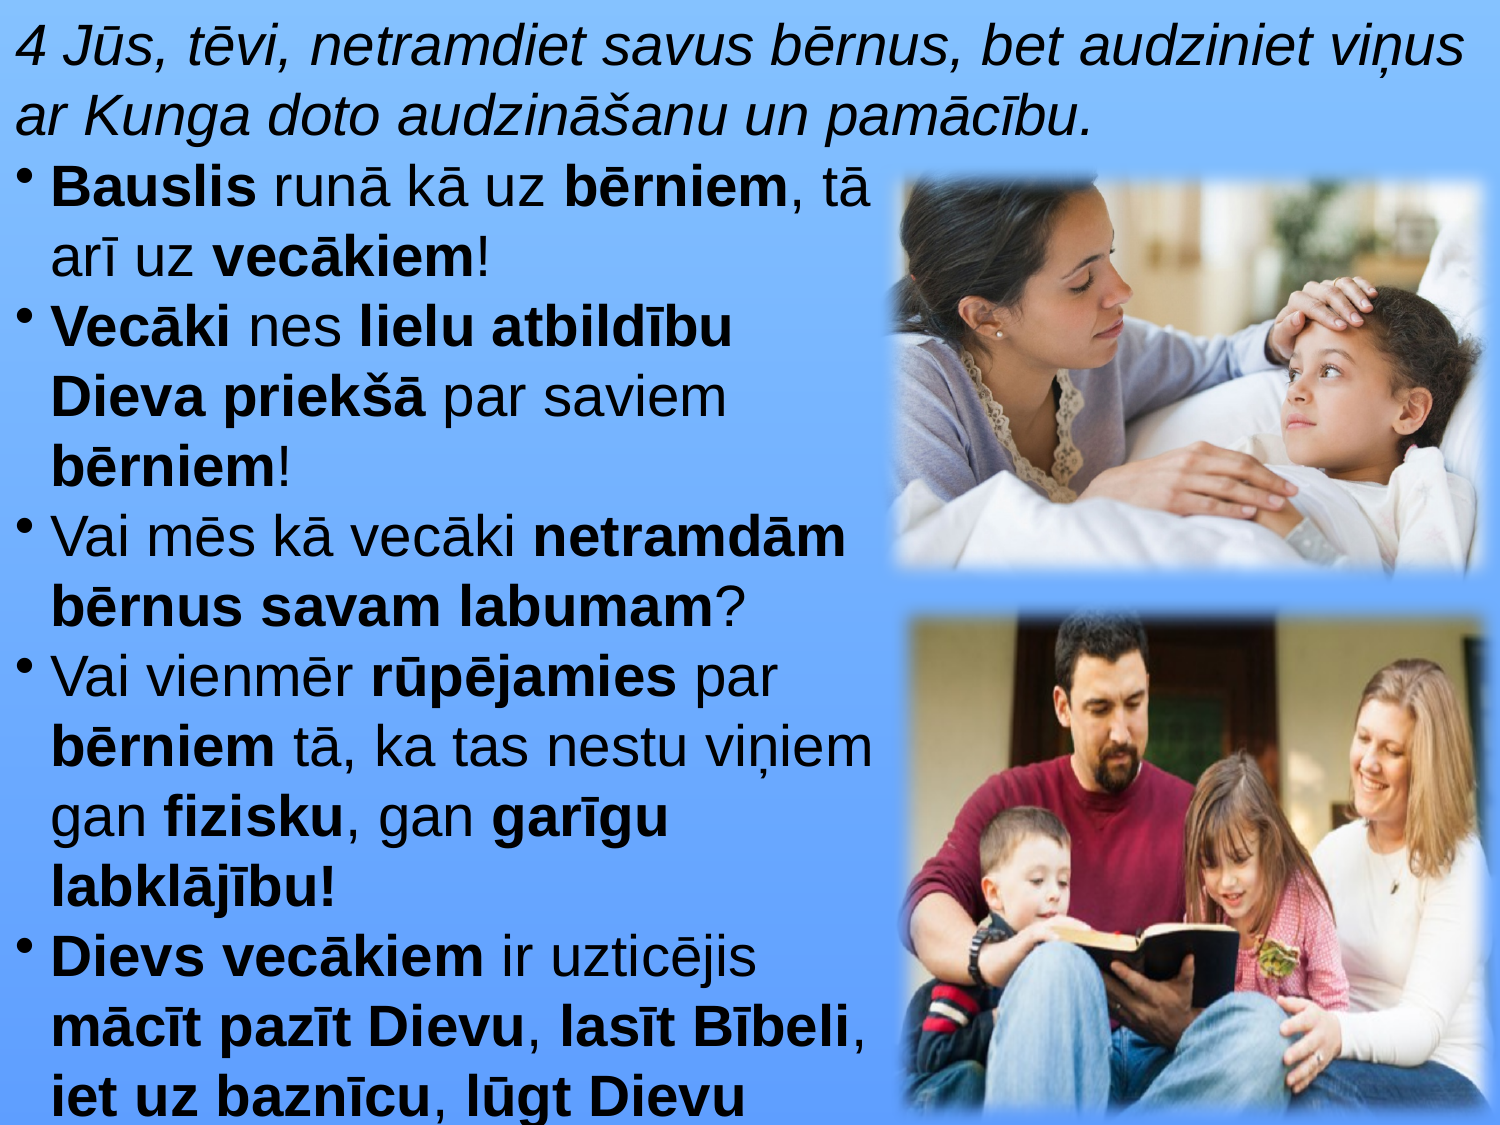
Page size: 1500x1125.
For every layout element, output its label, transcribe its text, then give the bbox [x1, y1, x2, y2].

text_box Bauslis runā kā uz bērniem, tā arī uz vecākiem! Vecāki nes lielu atbildību Dieva priekšā par saviem bērniem! Vai mēs kā vecāki netramdām bērnus savam labumam? Vai vienmēr rūpējamies par bērniem tā, ka tas nestu viņiem gan fizisku, gan garīgu labklājību! Dievs vecākiem ir uzticējis mācīt pazīt Dievu, lasīt Bībeli, iet uz baznīcu, lūgt Dievu ikdienā! [0, 140, 914, 1125]
picture [878, 163, 1500, 588]
list 4 Jūs, tēvi, netramdiet savus bērnus, bet audziniet viņus ar Kunga doto audzināšanu un pamācību. [0, 0, 1500, 163]
picture [890, 597, 1500, 1125]
